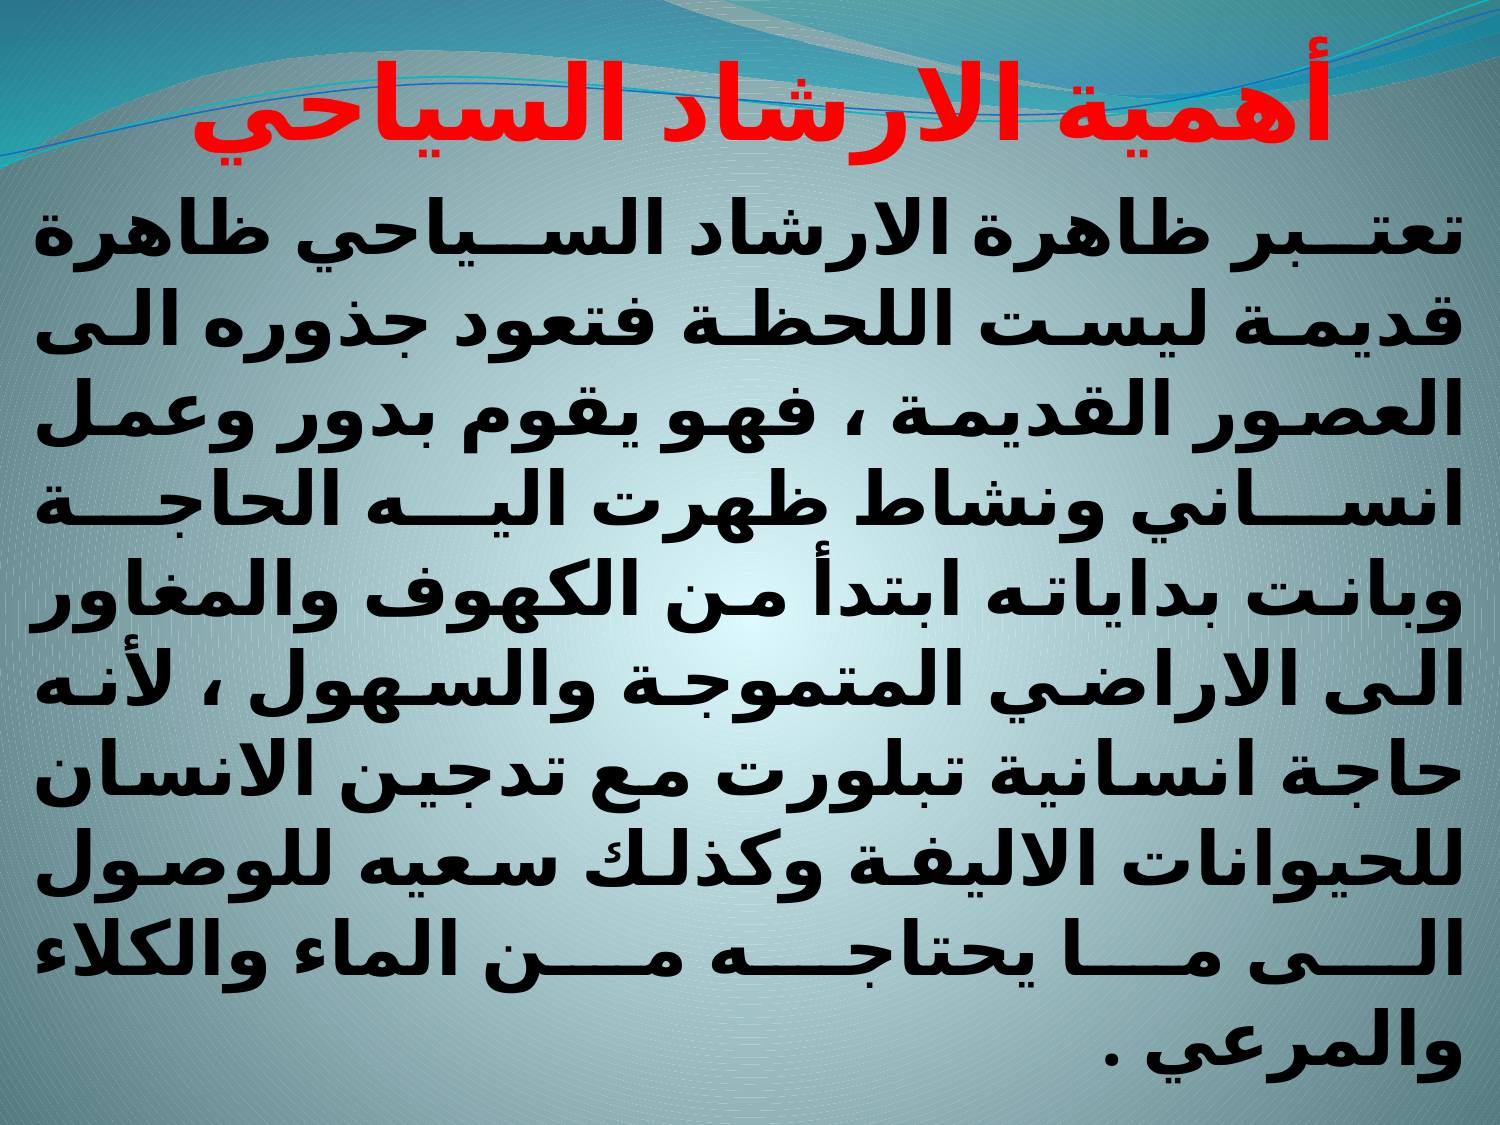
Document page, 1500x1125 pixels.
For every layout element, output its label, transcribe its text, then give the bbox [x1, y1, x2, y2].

title أهمية الارشاد السياحي [75, 0, 1425, 161]
list تعتبر ظاهرة الارشاد السياحي ظاهرة قديمة ليست اللحظة فتعود جذوره الى العصور القديمة ، فهو يقوم بدور وعمل انساني ونشاط ظهرت اليه الحاجة وبانت بداياته ابتدأ من الكهوف والمغاور الى الاراضي المتموجة والسهول ، لأنه حاجة انسانية تبلورت مع تدجين الانسان للحيوانات الاليفة وكذلك سعيه للوصول الى ما يحتاجه من الماء والكلاء والمرعي . [17, 172, 1483, 1038]
